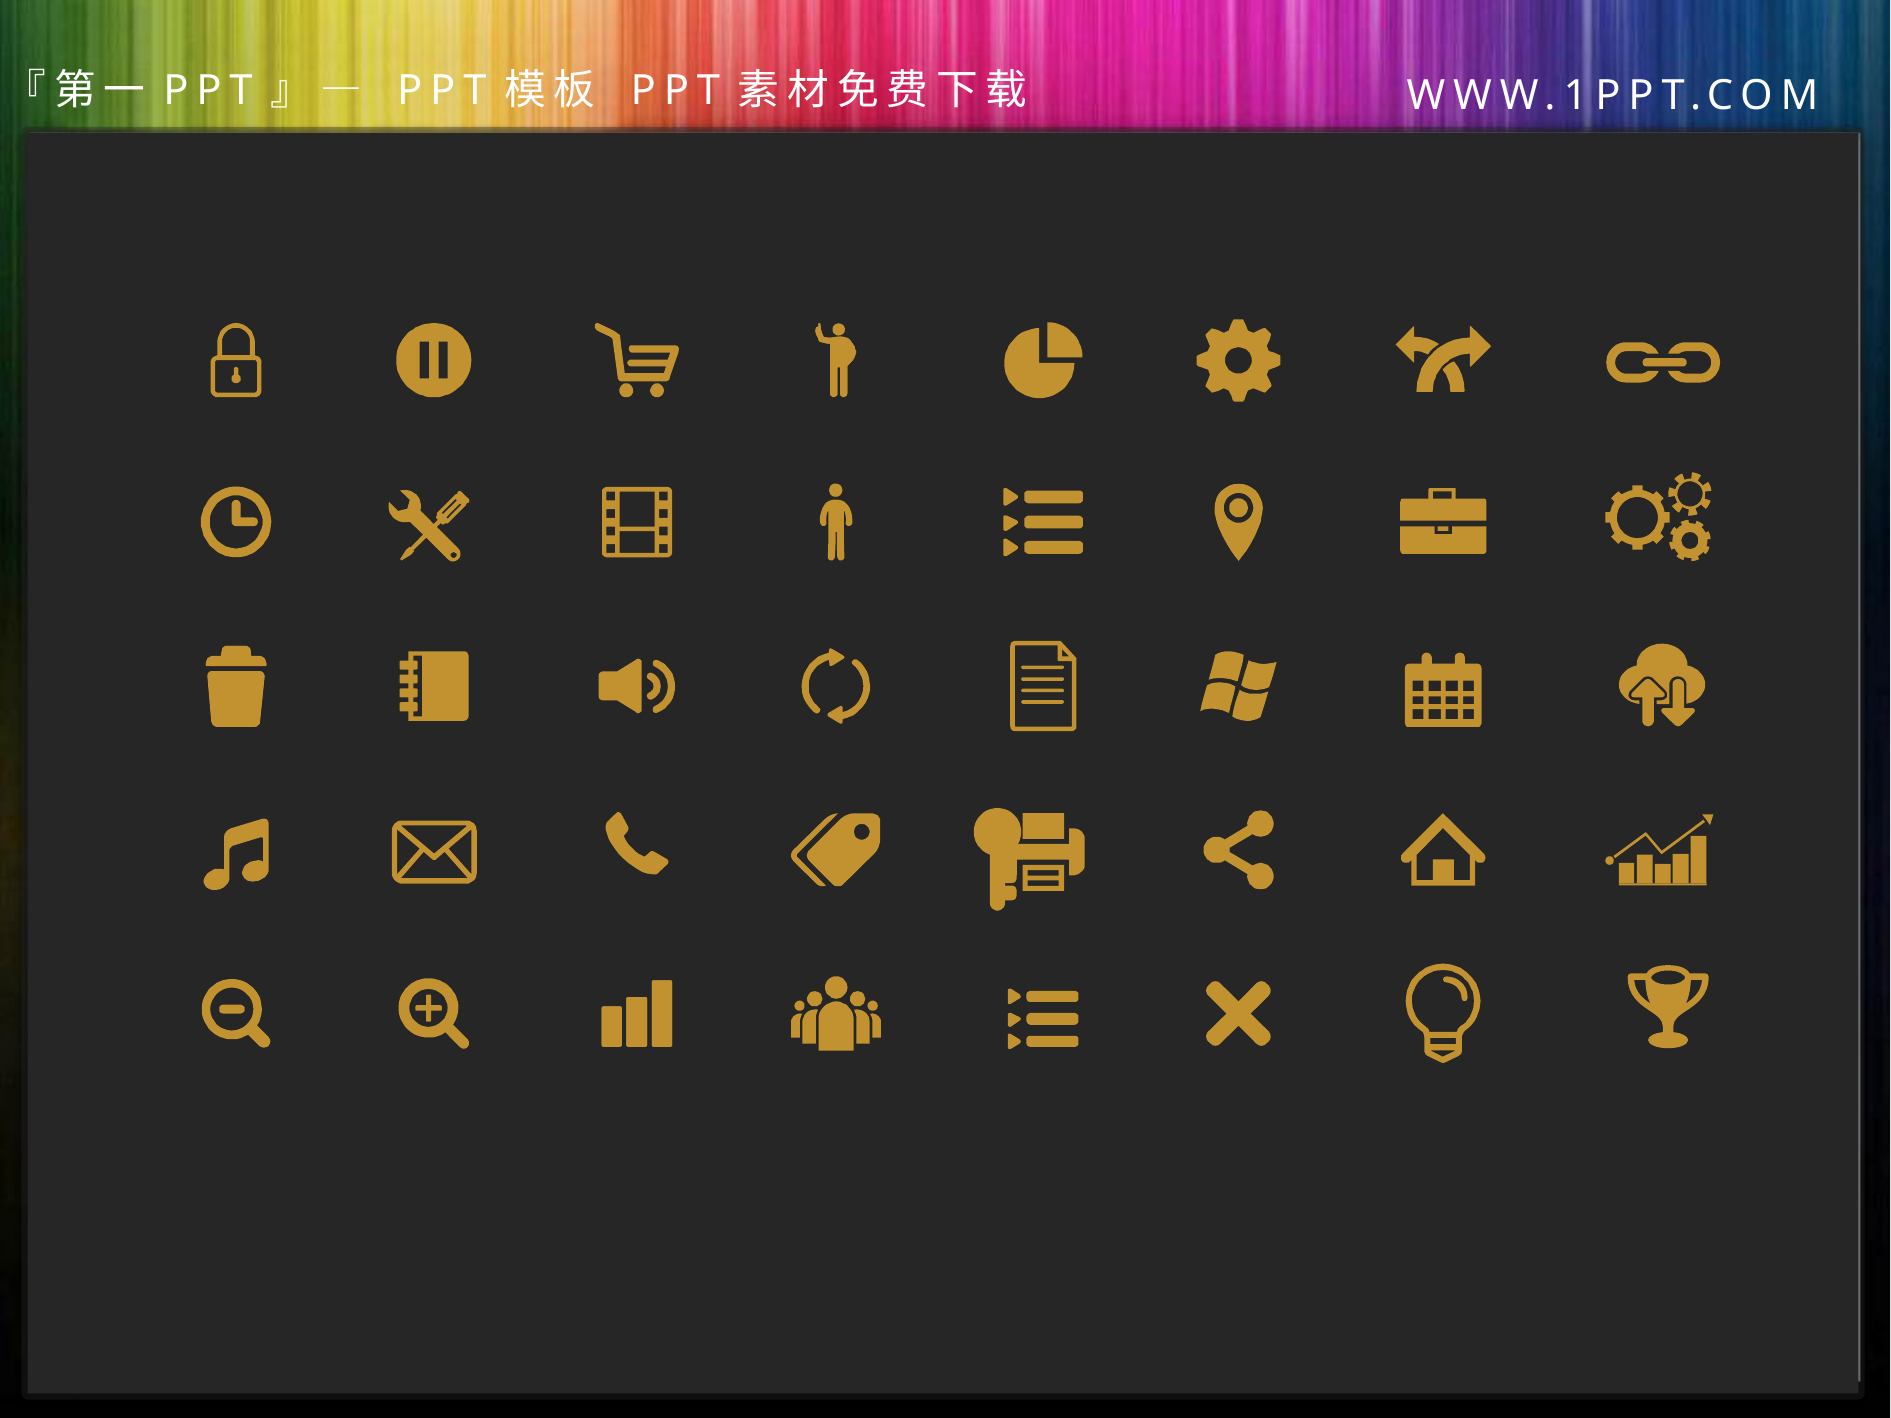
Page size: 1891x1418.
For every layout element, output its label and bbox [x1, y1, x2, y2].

text_box [1027, 812, 1085, 892]
text_box [1003, 515, 1019, 532]
text_box [1404, 652, 1482, 727]
text_box [850, 991, 866, 1007]
text_box [1605, 342, 1721, 383]
text_box [867, 1000, 878, 1011]
text_box [1004, 322, 1083, 399]
text_box [1007, 1012, 1021, 1028]
text_box [602, 486, 673, 558]
text_box [802, 1009, 819, 1044]
text_box [1003, 538, 1019, 557]
text_box [1206, 981, 1271, 1046]
text_box [1605, 814, 1714, 886]
text_box [854, 1009, 870, 1044]
text_box [601, 979, 673, 1048]
text_box [598, 658, 676, 714]
text_box [870, 1013, 881, 1038]
text_box [1196, 319, 1281, 402]
text_box [203, 818, 269, 890]
text_box [1214, 483, 1263, 561]
text_box [973, 807, 1022, 911]
text_box [1024, 540, 1083, 554]
text_box [1618, 643, 1706, 727]
picture [0, 0, 1891, 1418]
text_box [388, 490, 470, 562]
text_box [1203, 810, 1274, 890]
text_box [1024, 515, 1083, 529]
text_box [1010, 640, 1077, 732]
text_box [1199, 651, 1277, 722]
text_box [825, 976, 848, 999]
text_box [200, 486, 272, 558]
text_box [594, 322, 680, 398]
text_box [794, 1000, 805, 1011]
text_box [1026, 1035, 1079, 1047]
text_box [1399, 487, 1487, 555]
text_box [1026, 990, 1079, 1002]
text_box [1003, 488, 1019, 506]
text_box [1007, 988, 1021, 1005]
text_box [605, 811, 669, 875]
text_box [791, 1013, 803, 1038]
text_box [791, 813, 838, 887]
text_box [1605, 472, 1712, 562]
text_box [210, 322, 262, 398]
text_box [819, 483, 853, 561]
text_box [399, 651, 469, 721]
text_box [1024, 490, 1083, 504]
text_box [827, 659, 871, 724]
text_box [1007, 1033, 1021, 1050]
text_box [818, 1001, 854, 1051]
text_box [1401, 813, 1486, 886]
text_box [1026, 1012, 1079, 1025]
text_box [801, 648, 845, 714]
text_box [1405, 963, 1481, 1064]
text_box [201, 979, 271, 1048]
text_box [396, 322, 472, 398]
text_box [815, 323, 857, 398]
text_box [806, 813, 881, 887]
text_box [398, 978, 470, 1049]
text_box [391, 820, 477, 884]
text_box [1395, 325, 1492, 393]
text_box [205, 645, 267, 728]
text_box [1627, 965, 1709, 1049]
text_box [807, 991, 823, 1007]
